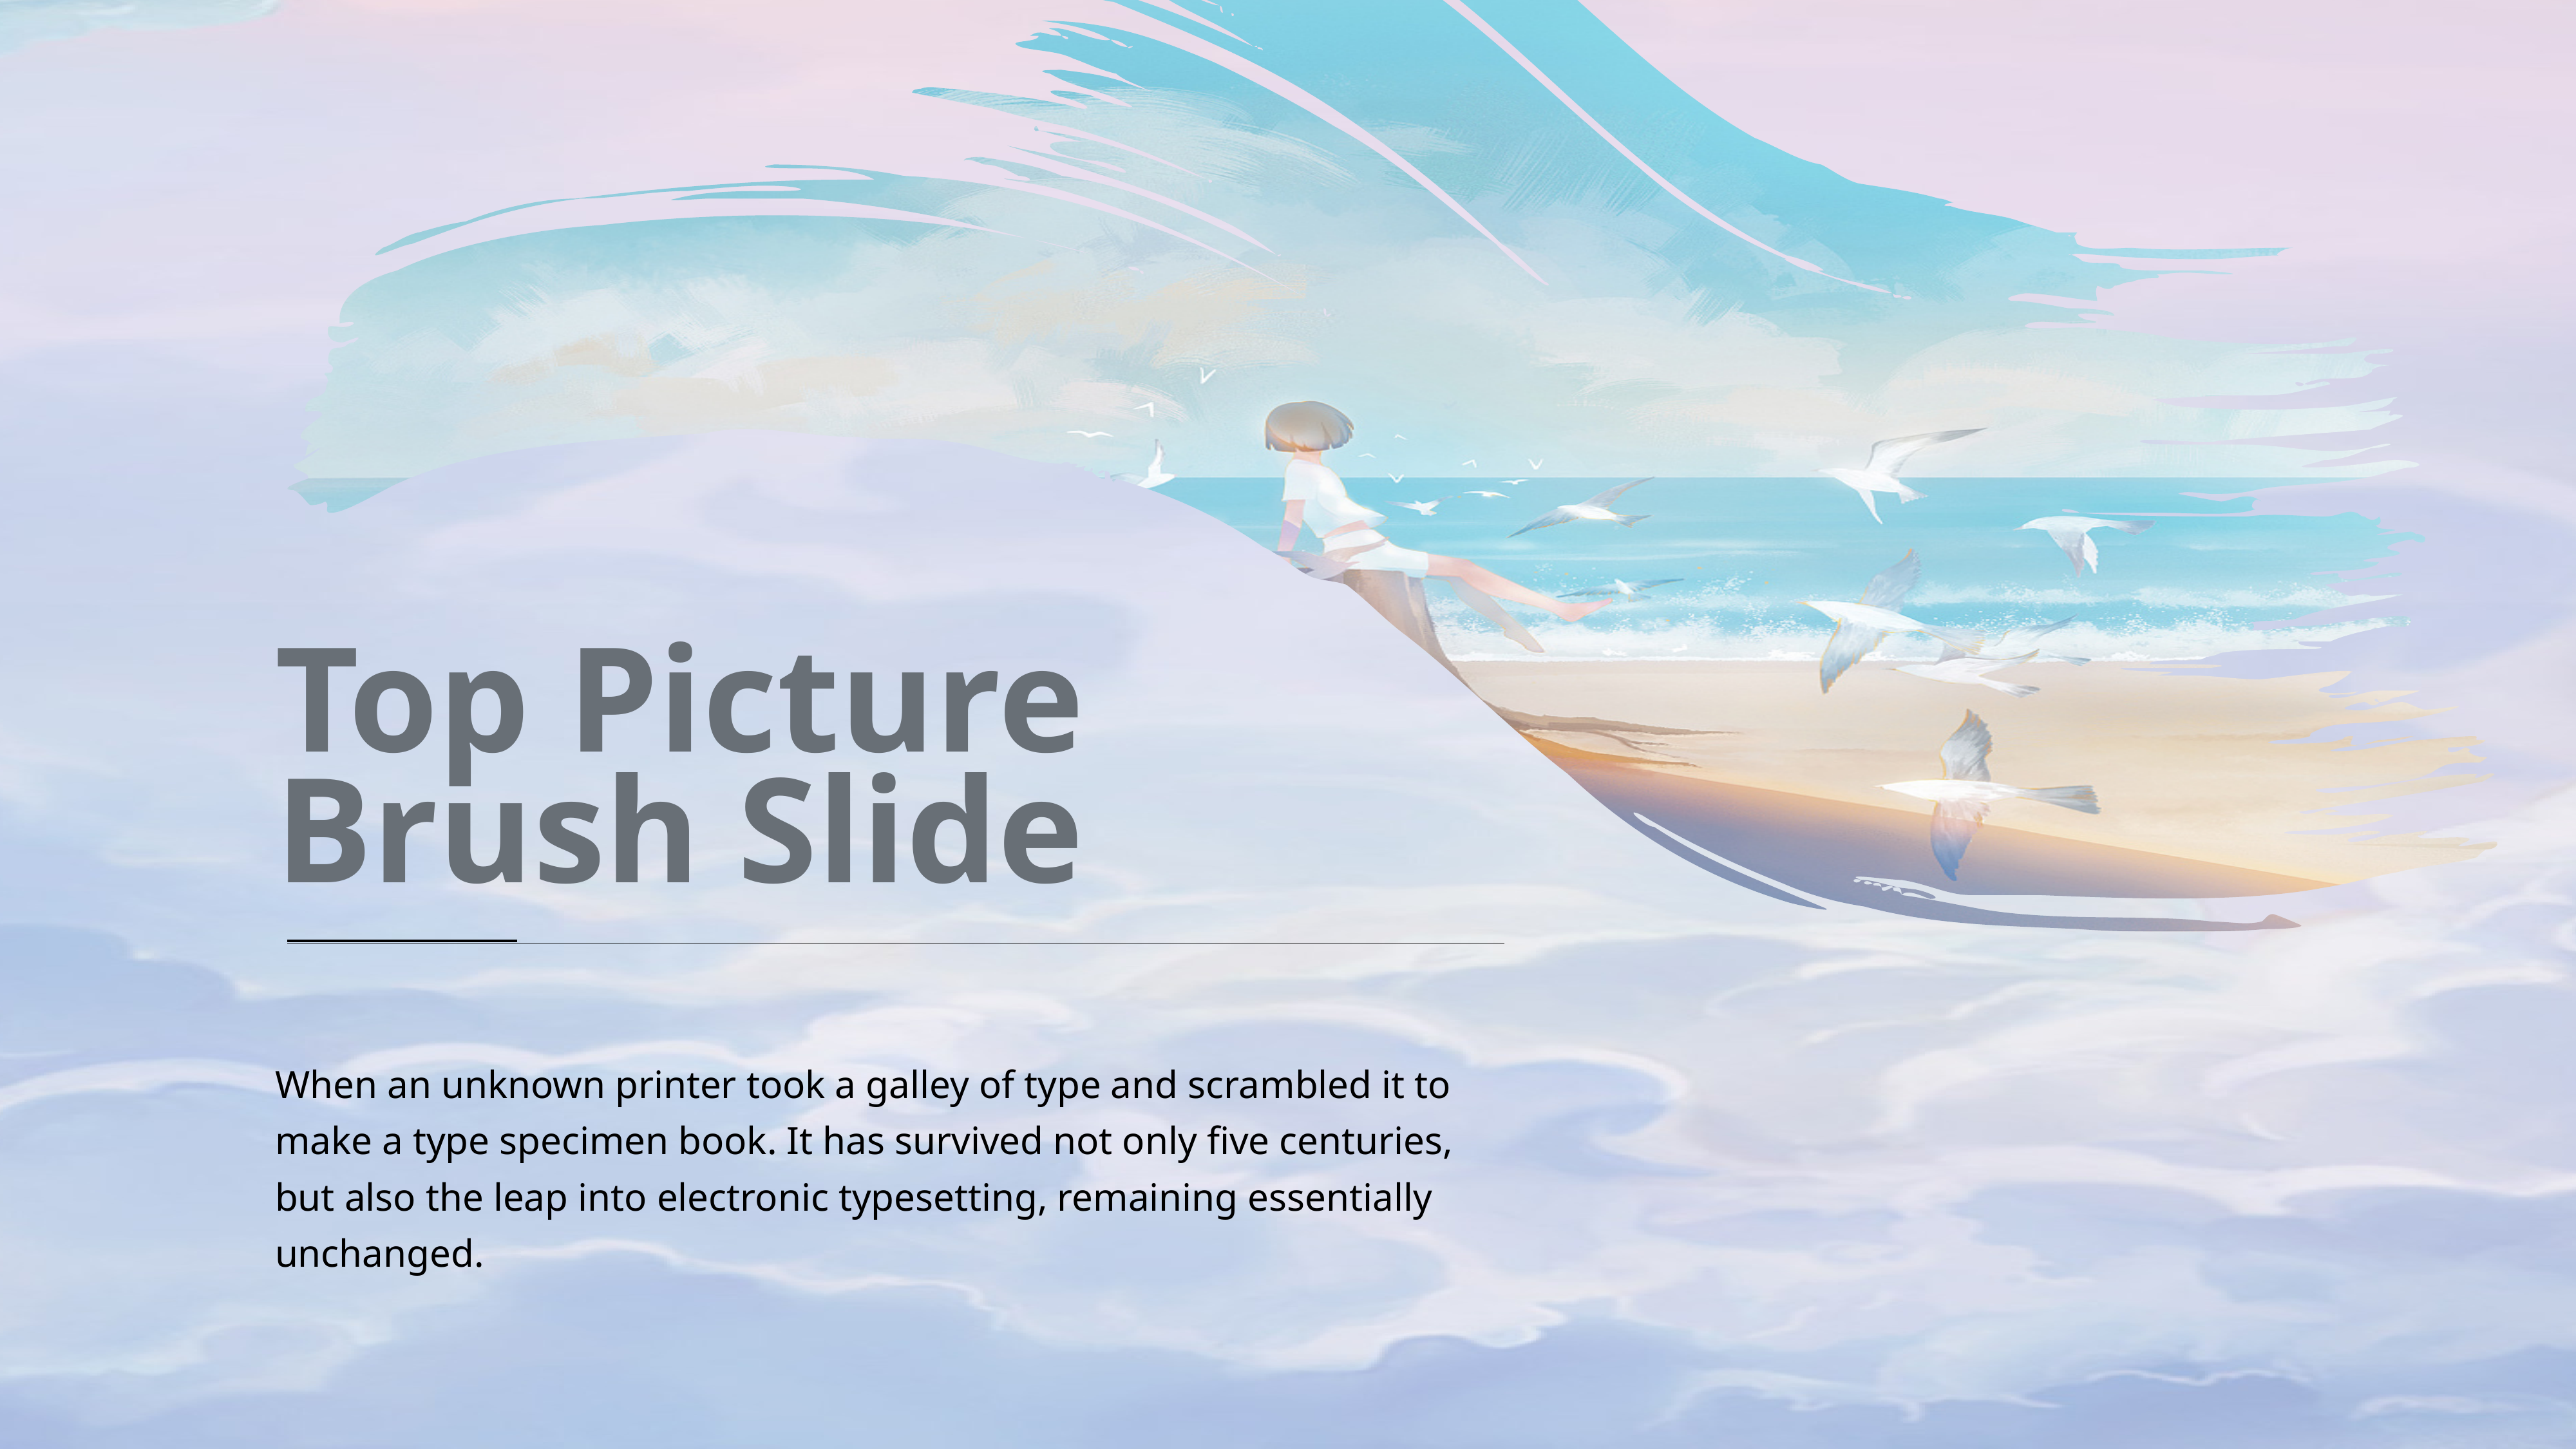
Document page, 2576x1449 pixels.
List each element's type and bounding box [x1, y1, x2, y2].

picture [0, 0, 2576, 1449]
text_box [265, 643, 1504, 1291]
